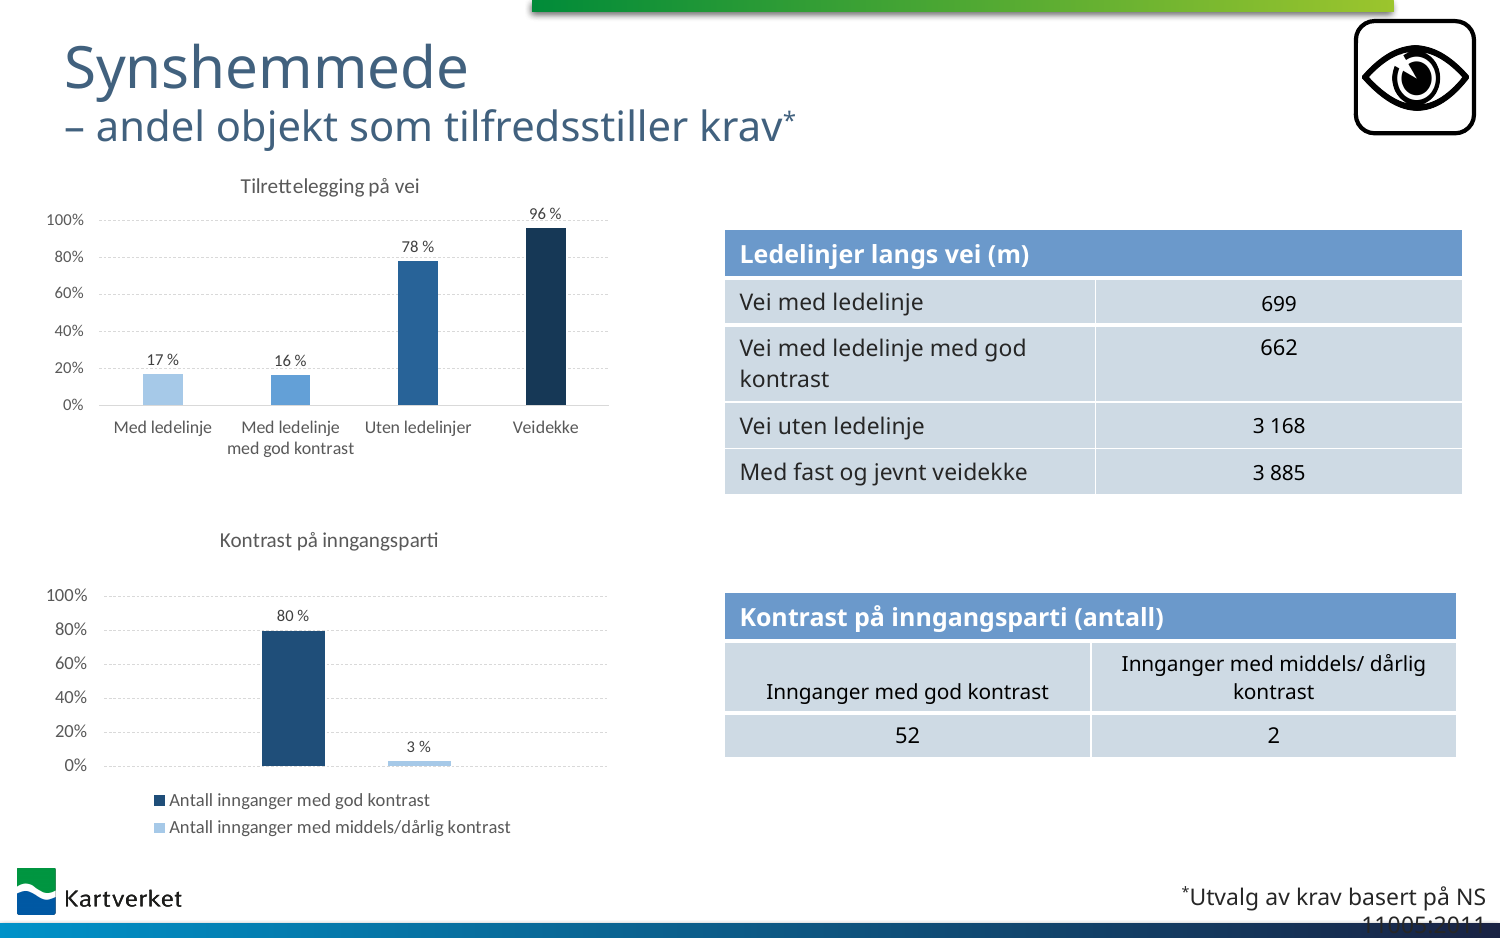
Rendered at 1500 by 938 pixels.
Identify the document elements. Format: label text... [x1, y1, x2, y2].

table_cell Vei med ledelinje [725, 280, 1095, 323]
text_box Synshemmede – andel objekt som tilfredsstiller krav* [49, 24, 1431, 158]
table_cell Med fast og jevnt veidekke [725, 449, 1095, 494]
table_cell 3 885 [1096, 449, 1462, 494]
text_box *Utvalg av krav basert på NS 11005:2011 [1068, 873, 1500, 938]
table_header Kontrast på inngangsparti (antall) [725, 593, 1456, 639]
table_cell Vei med ledelinje med god kontrast [725, 327, 1095, 401]
table_cell Innganger med god kontrast [725, 643, 1090, 711]
table_cell 52 [725, 715, 1090, 757]
table_cell Innganger med middels/ dårlig kontrast [1092, 643, 1456, 711]
picture [41, 520, 618, 846]
table_cell Vei uten ledelinje [725, 403, 1095, 448]
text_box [1355, 20, 1475, 134]
table_cell 662 [1096, 327, 1462, 401]
picture [41, 166, 619, 492]
table_cell 2 [1092, 715, 1456, 757]
table_cell 699 [1096, 280, 1462, 323]
table_cell 3 168 [1096, 403, 1462, 448]
table_header Ledelinjer langs vei (m) [725, 230, 1462, 276]
